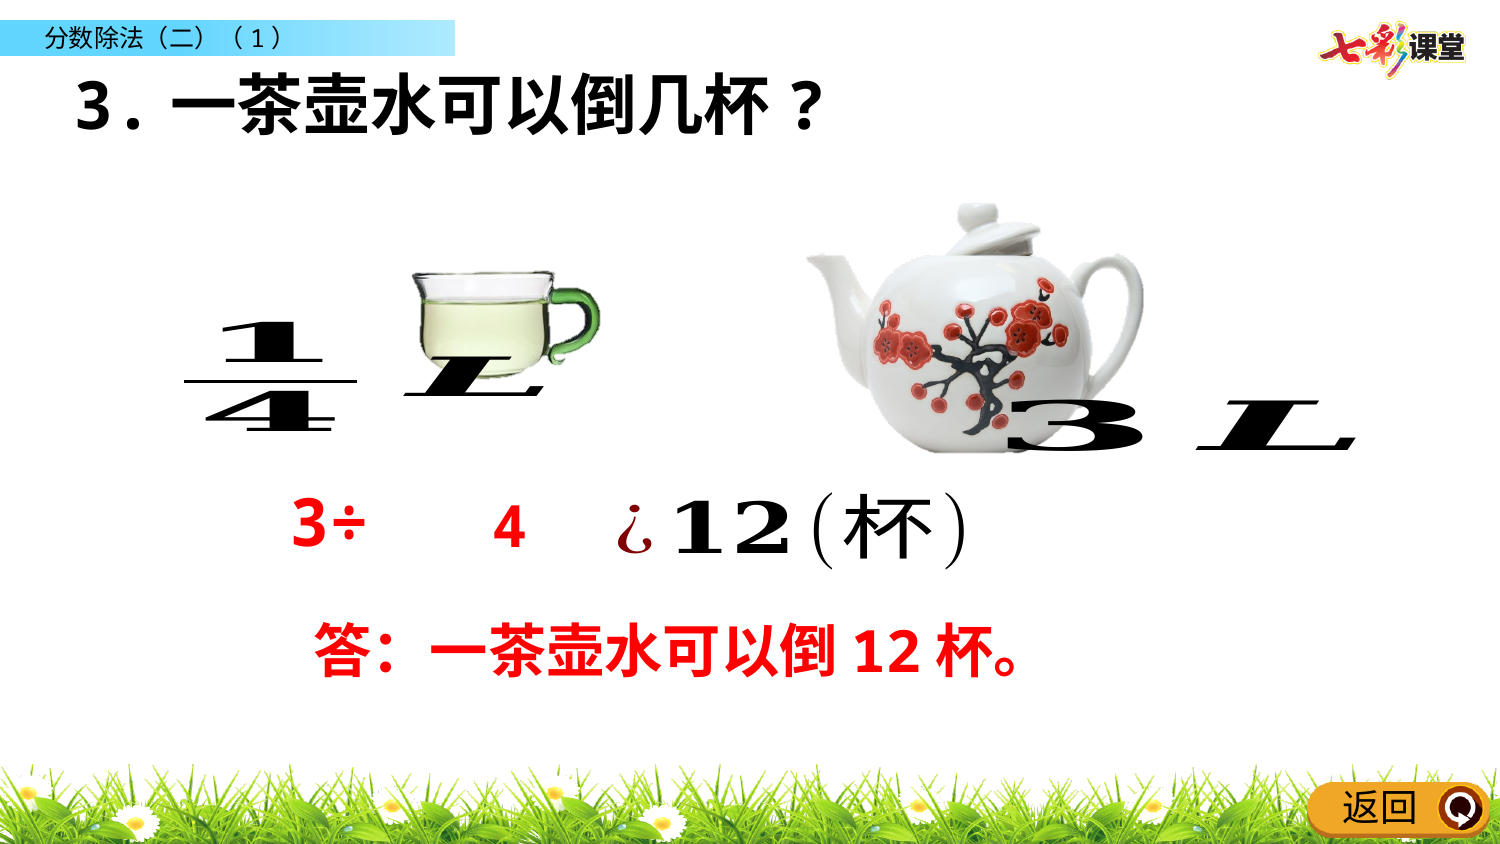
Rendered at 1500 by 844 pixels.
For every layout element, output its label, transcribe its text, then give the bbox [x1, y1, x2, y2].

text_box 3.一茶壶水可以倒几杯? [59, 55, 842, 151]
picture [400, 203, 604, 407]
picture [0, 764, 1500, 844]
text_box 答：一茶壶水可以倒12杯。 [255, 645, 1024, 692]
picture [742, 173, 1206, 484]
picture [1316, 20, 1468, 80]
